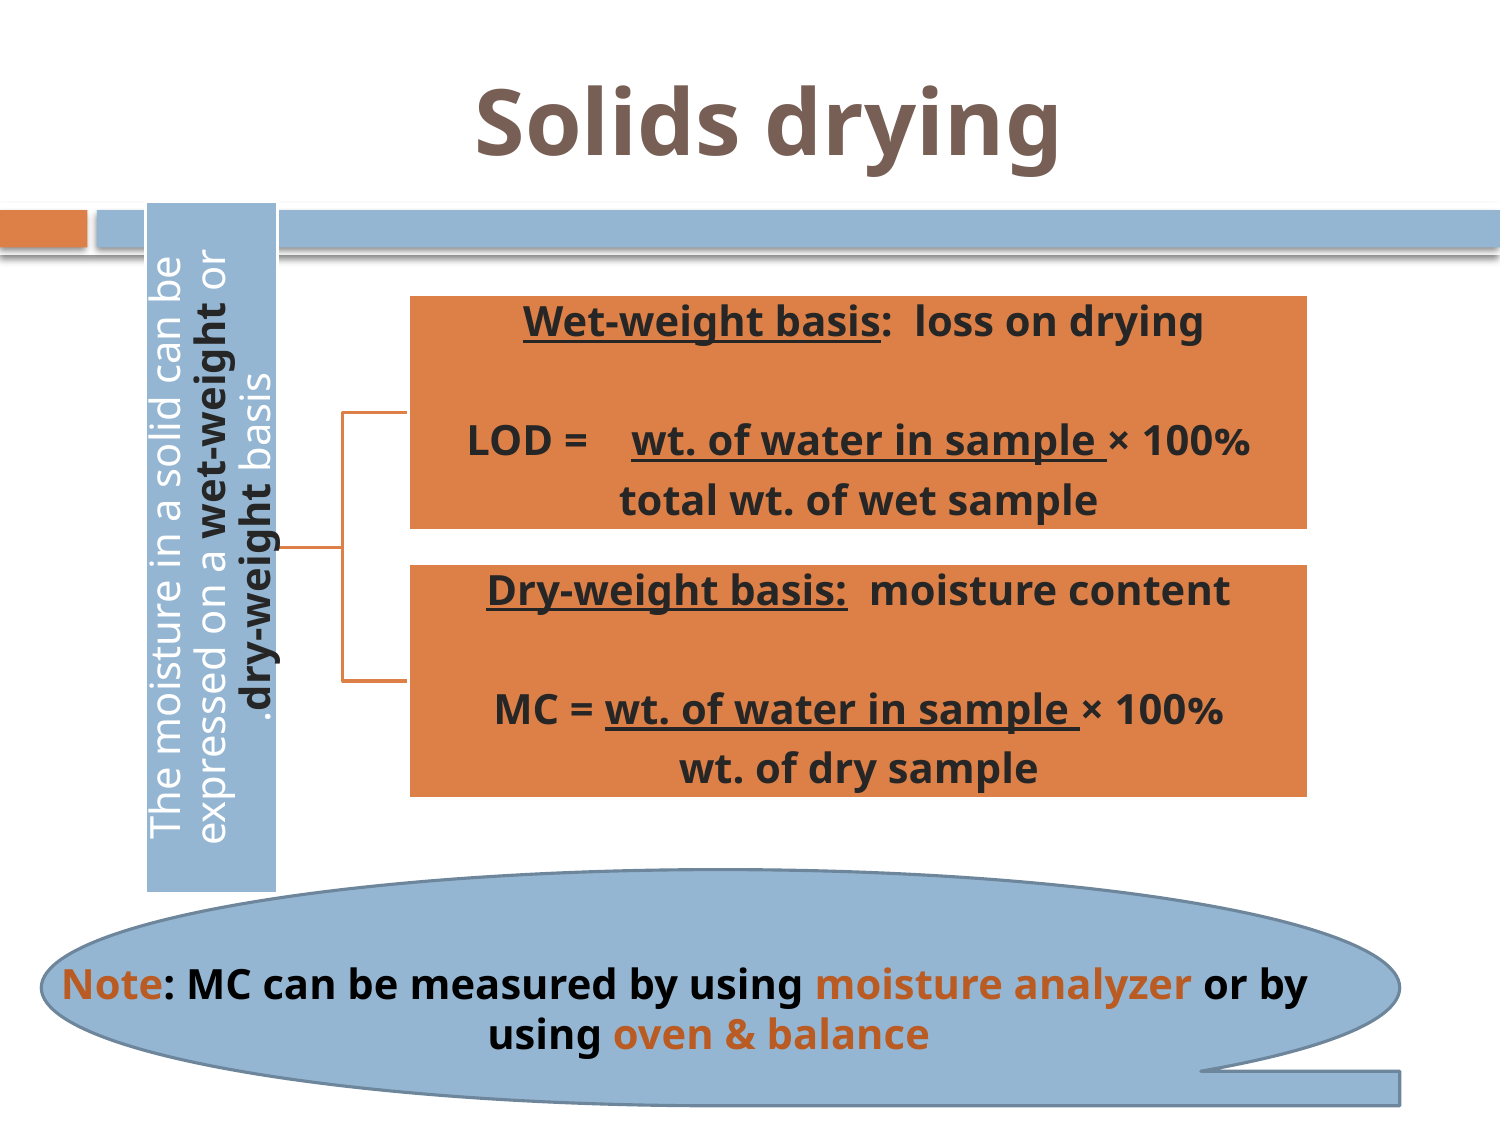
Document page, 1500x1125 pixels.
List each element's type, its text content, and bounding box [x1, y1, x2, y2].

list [0, 199, 1500, 894]
title Solids drying [100, 37, 1438, 198]
text_box Note: MC can be measured by using moisture analyzer or by using oven & balance [17, 905, 1400, 1065]
text_box [199, 1065, 1402, 1108]
